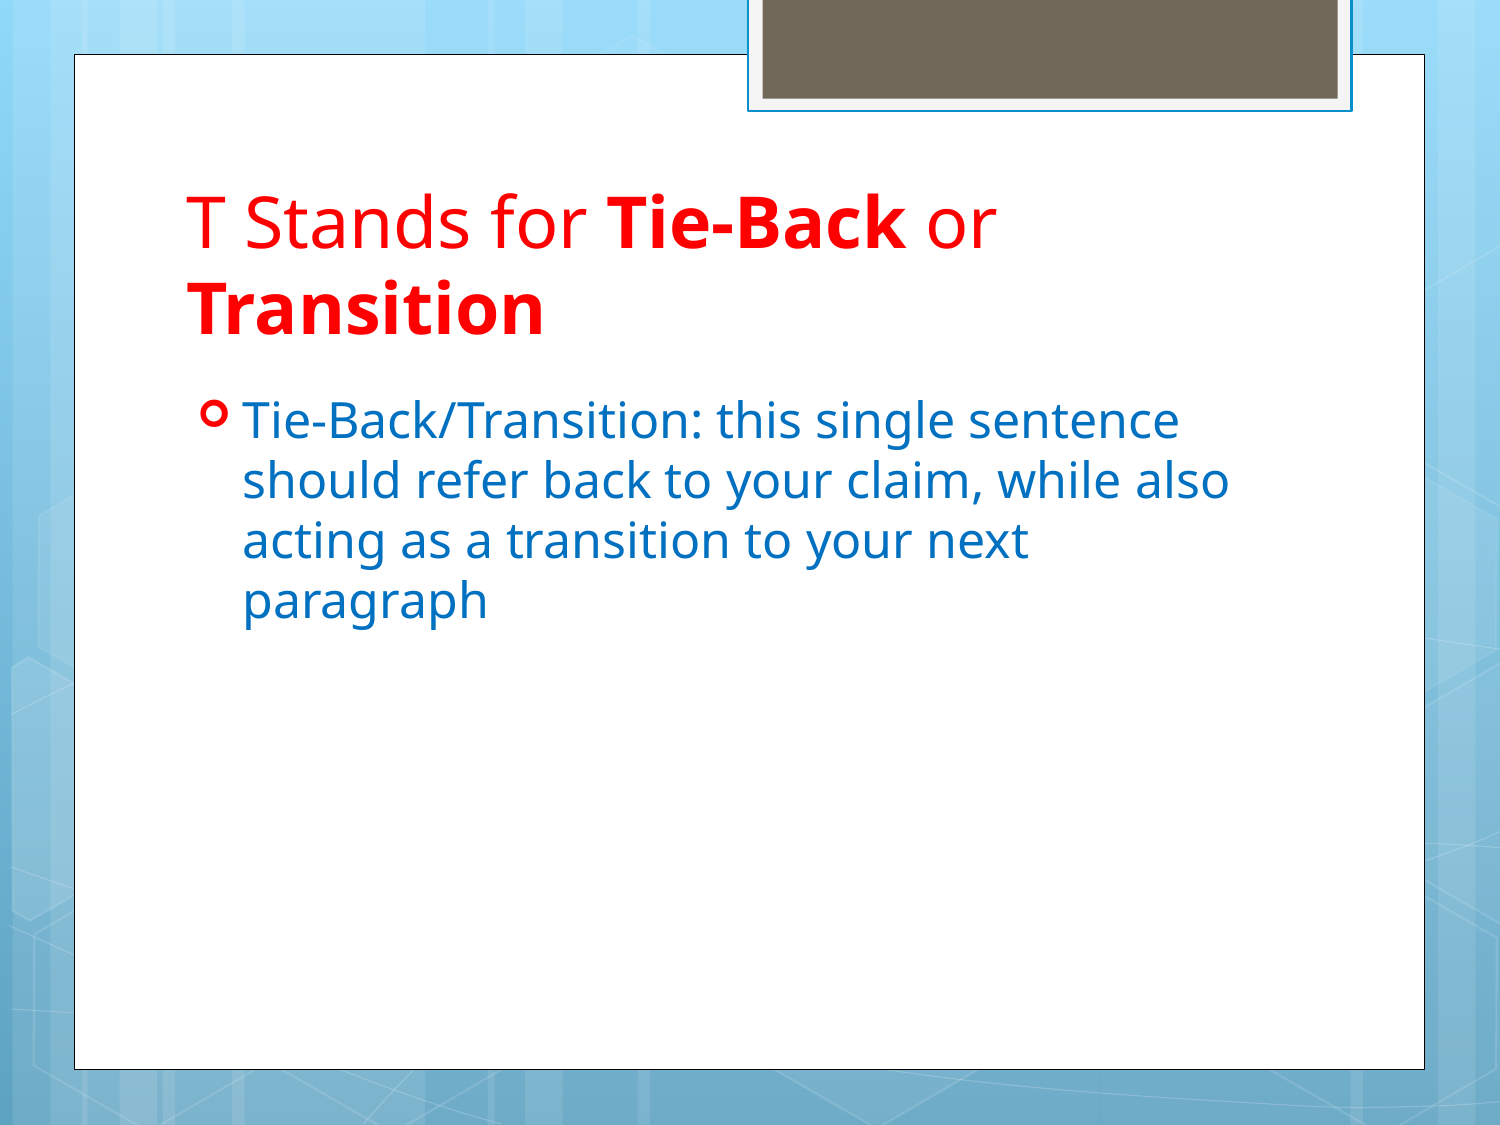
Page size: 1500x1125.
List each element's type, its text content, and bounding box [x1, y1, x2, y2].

title T Stands for Tie-Back or Transition [171, 168, 1324, 357]
list Tie-Back/Transition: this single sentence should refer back to your claim, while also acting as a transition to your next paragraph [171, 381, 1283, 957]
